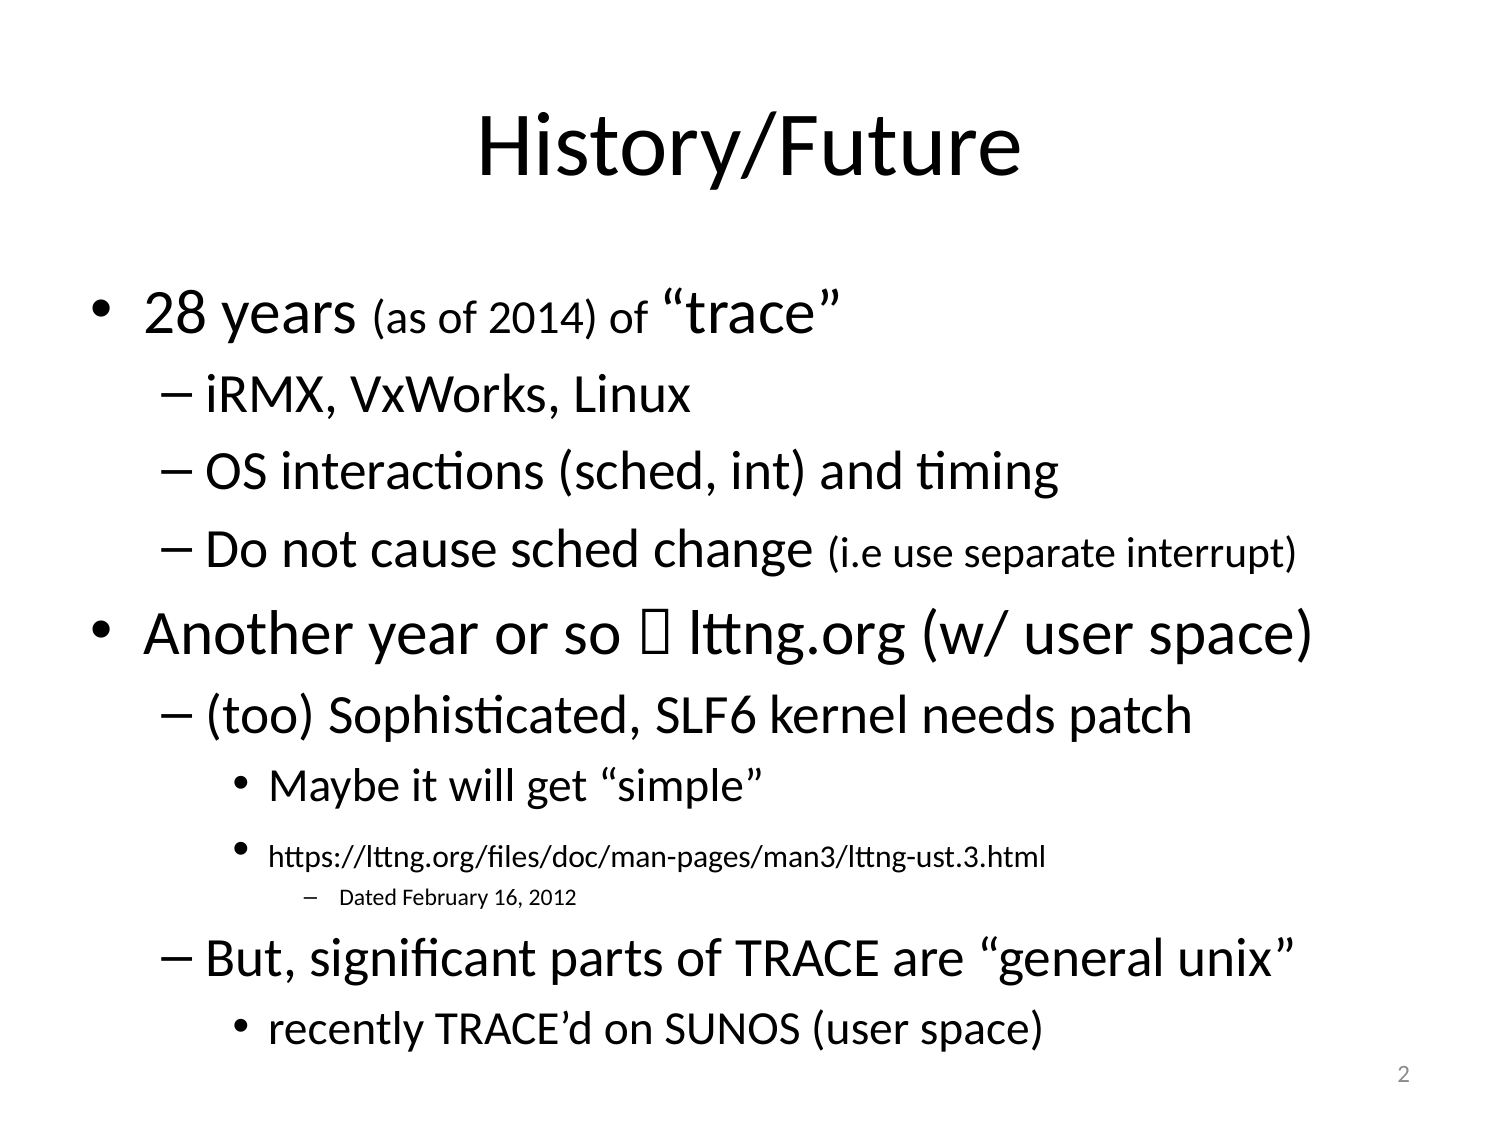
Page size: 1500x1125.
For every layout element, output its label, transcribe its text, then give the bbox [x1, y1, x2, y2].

list 28 years (as of 2014) of “trace” iRMX, VxWorks, Linux OS interactions (sched, int) and timing Do not cause sched change (i.e use separate interrupt) Another year or so  lttng.org (w/ user space) (too) Sophisticated, SLF6 kernel needs patch Maybe it will get “simple” ﻿https://lttng.org/files/doc/man-pages/man3/lttng-ust.3.html Dated ﻿February 16, 2012 But, significant parts of TRACE are “general unix” recently TRACE’d on SUNOS (user space) [75, 262, 1425, 1069]
slide_number 2 [1074, 1042, 1425, 1103]
title History/Future [75, 45, 1425, 233]
